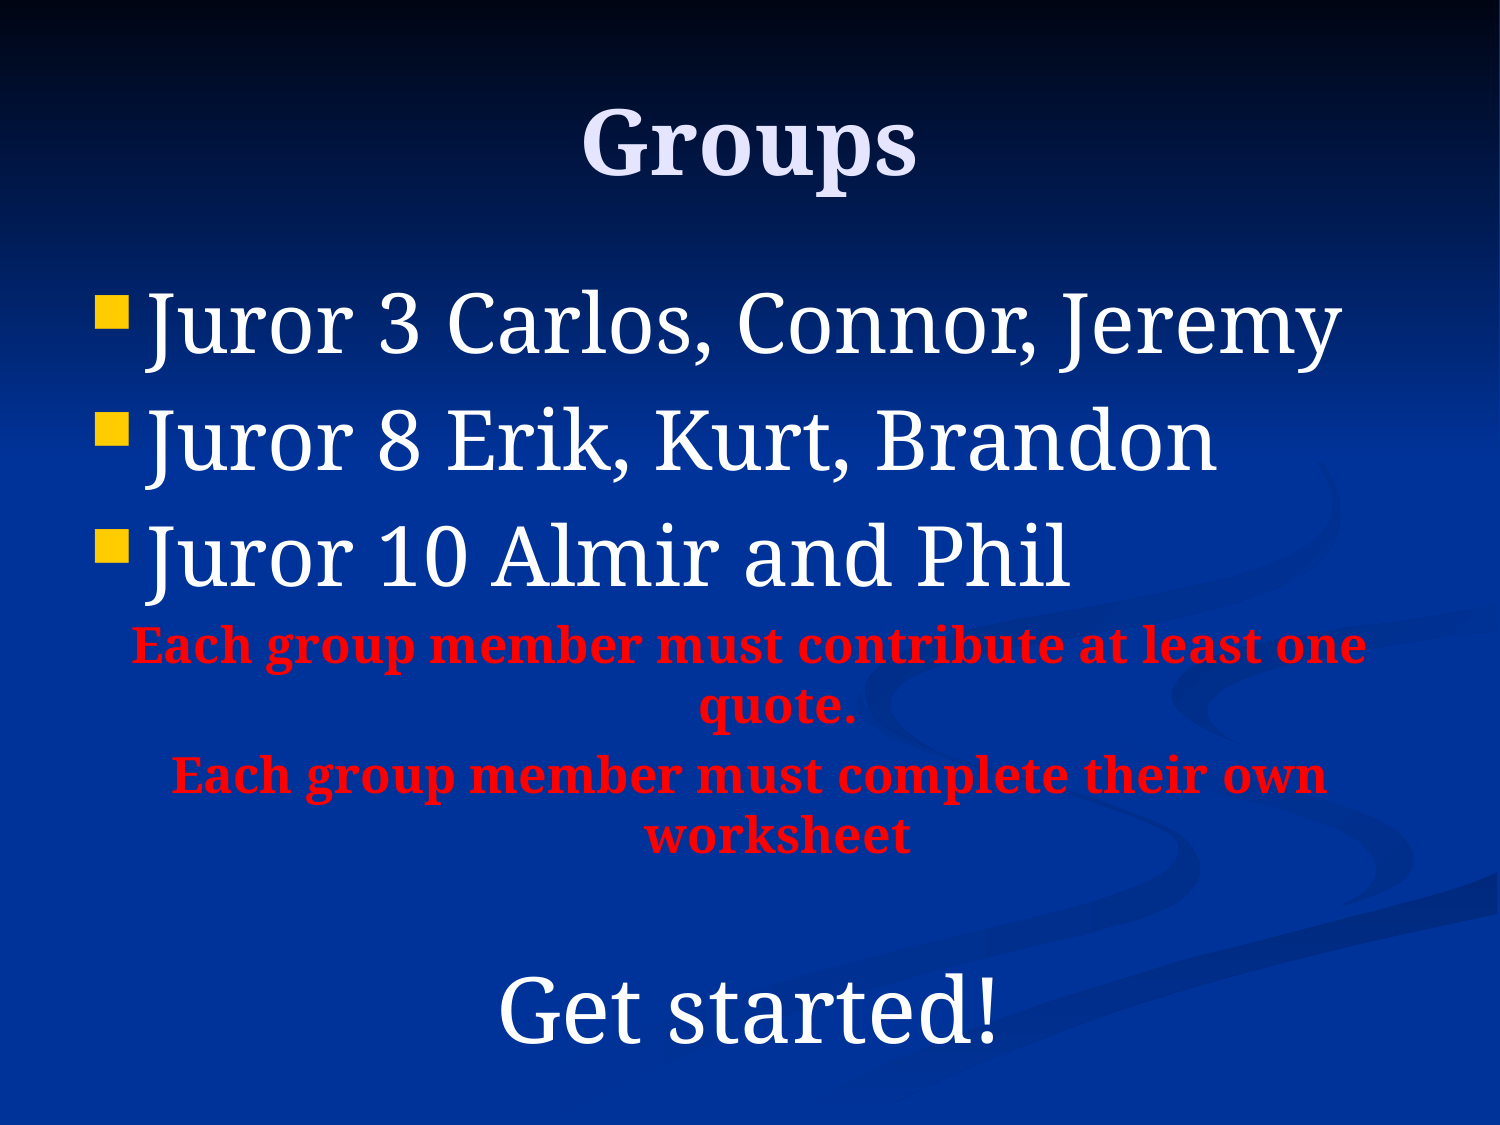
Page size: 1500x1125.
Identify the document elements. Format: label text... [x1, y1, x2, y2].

list Juror 3 Carlos, Connor, Jeremy Juror 8 Erik, Kurt, Brandon Juror 10 Almir and Phil Each group member must contribute at least one quote. Each group member must complete their own worksheet Get started! [74, 262, 1426, 1006]
title Groups [74, 44, 1426, 233]
